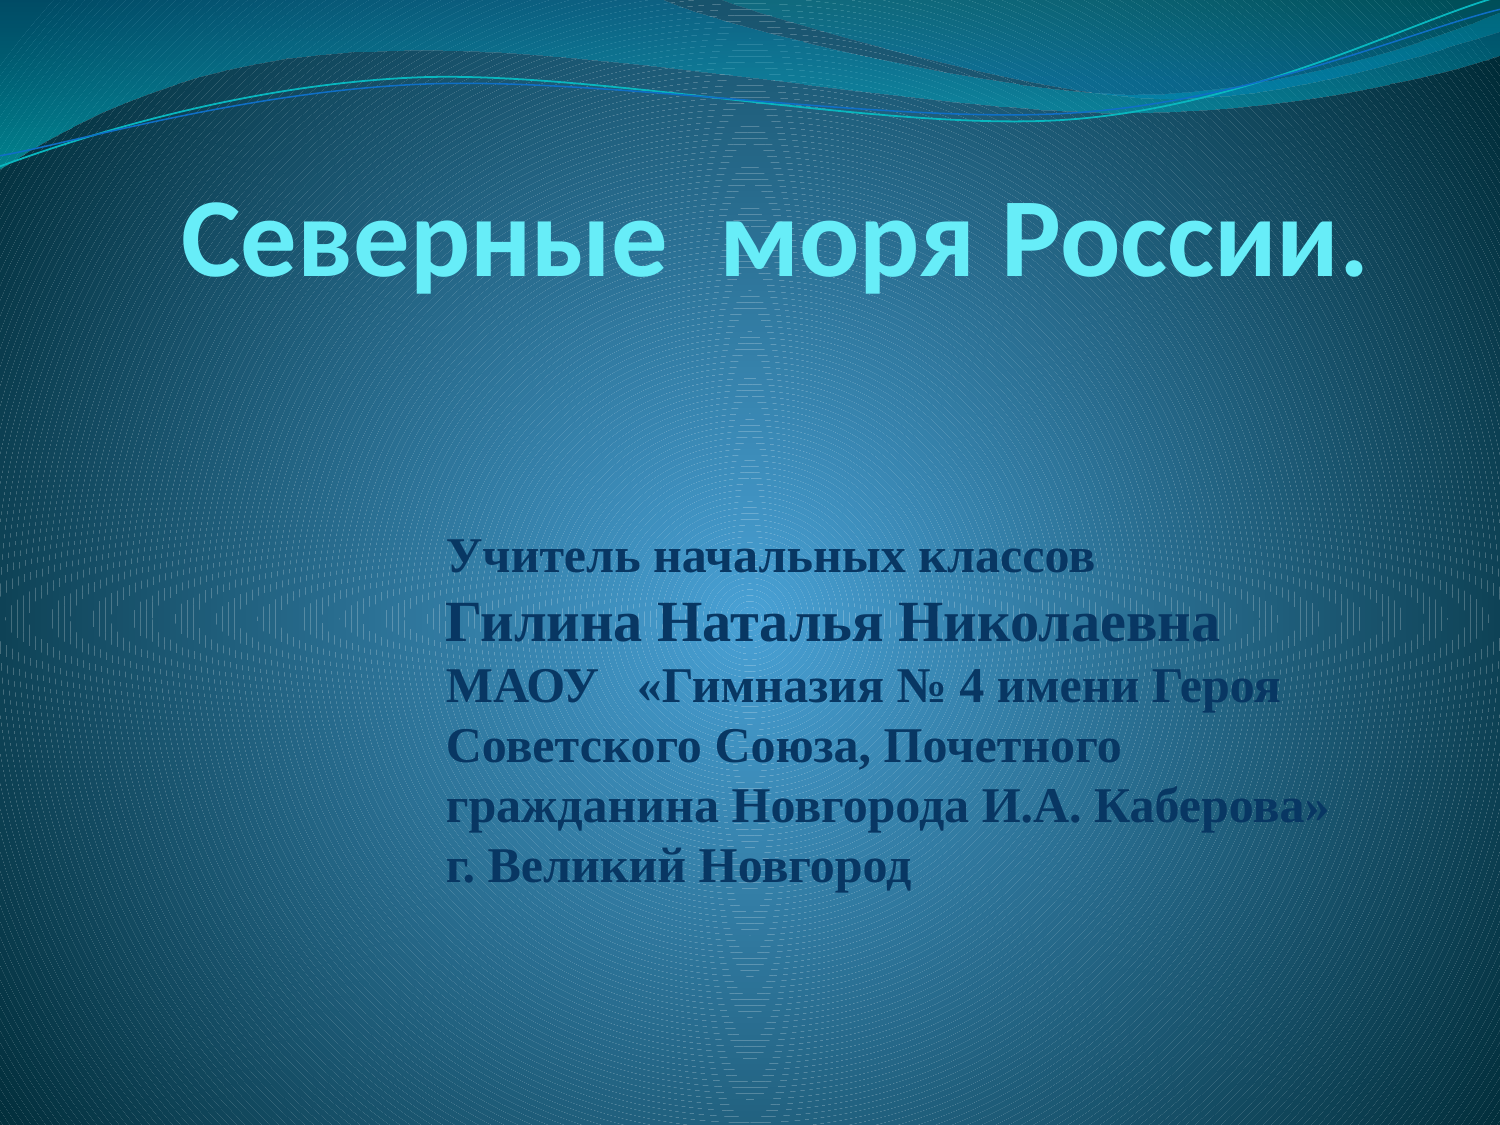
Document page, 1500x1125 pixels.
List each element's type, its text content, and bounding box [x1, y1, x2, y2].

text_box Учитель начальных классов Гилина Наталья Николаевна МАОУ «Гимназия № 4 имени Героя Советского Союза, Почетного гражданина Новгорода И.А. Каберова» г. Великий Новгород [430, 515, 1347, 1005]
title Северные моря России. [85, 0, 1373, 300]
